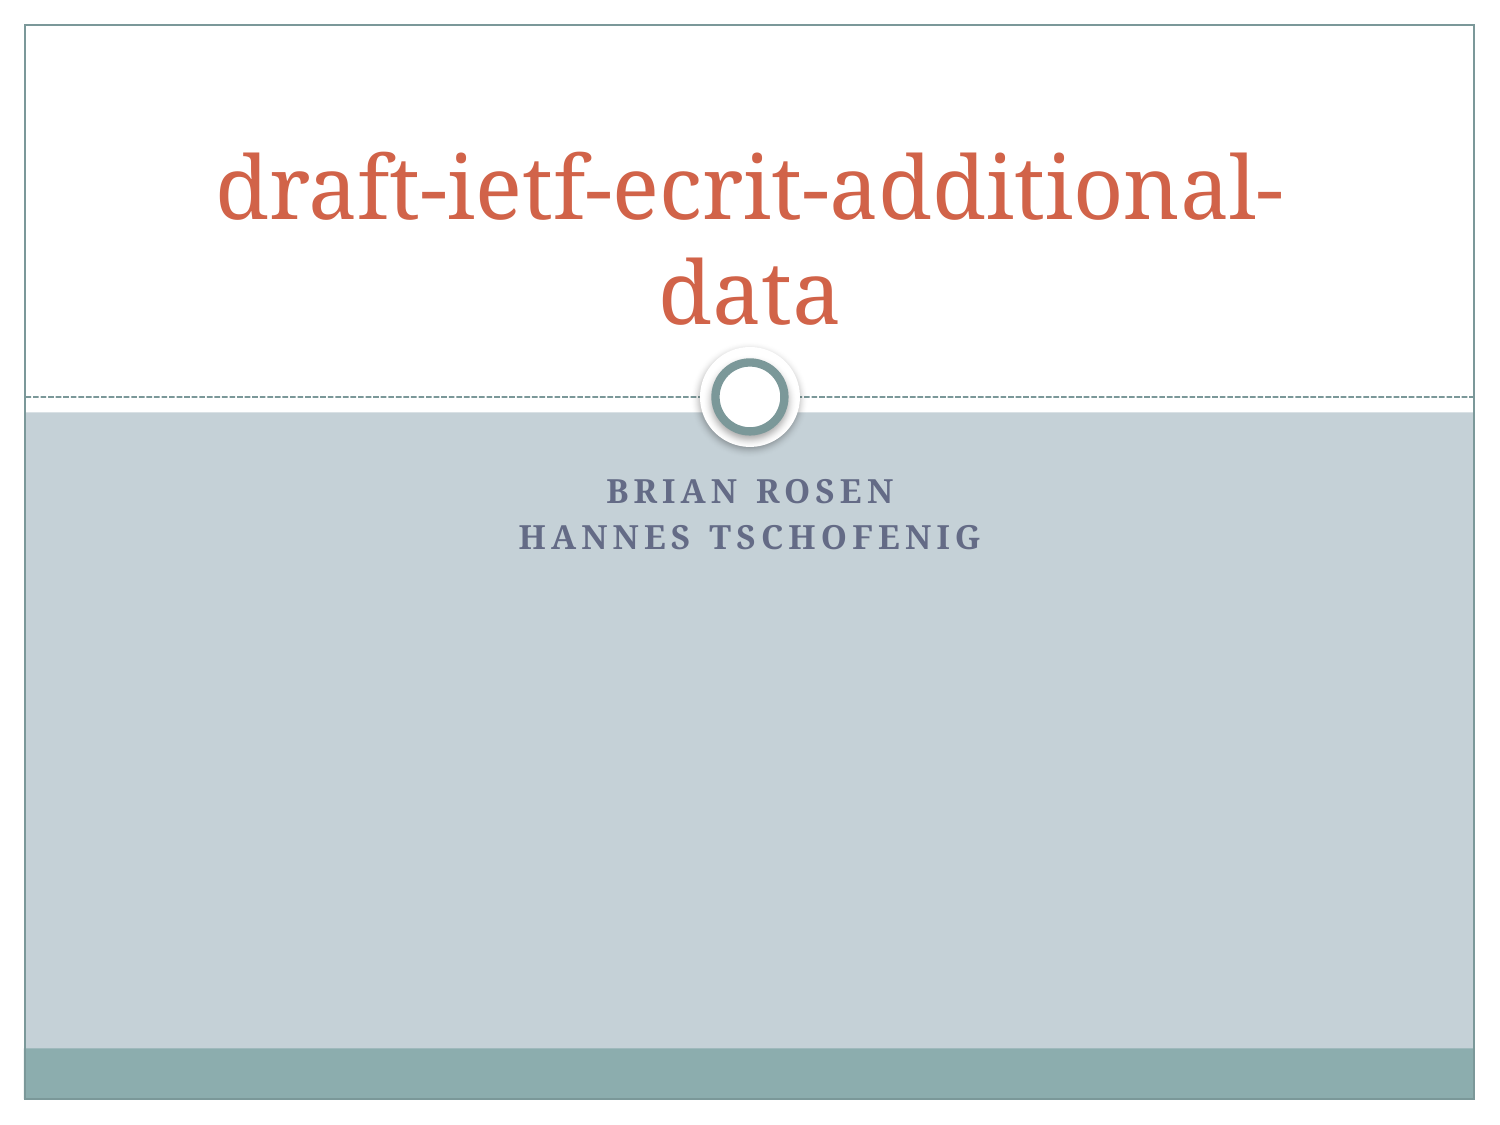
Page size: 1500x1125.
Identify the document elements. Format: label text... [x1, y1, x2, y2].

title draft-ietf-ecrit-additional-data [112, 62, 1388, 350]
subtitle Brian Rosen Hannes Tschofenig [225, 462, 1275, 750]
